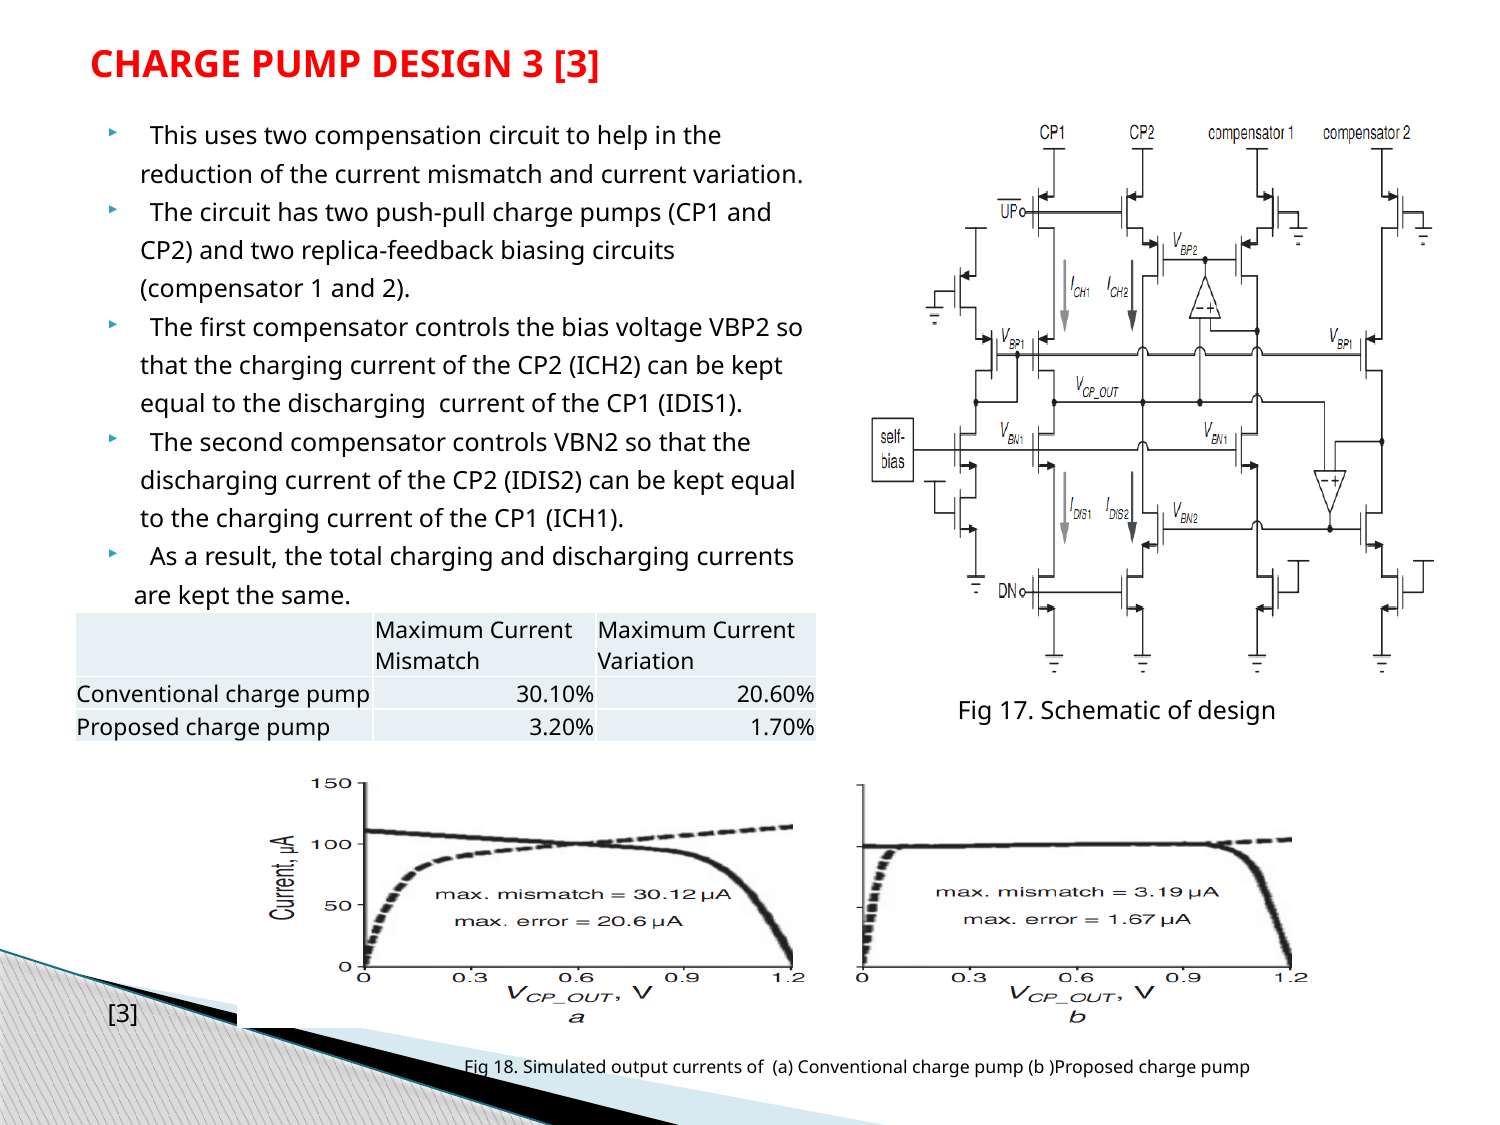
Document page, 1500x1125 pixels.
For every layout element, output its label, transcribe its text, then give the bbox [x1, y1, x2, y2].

table_cell Proposed charge pump [76, 710, 372, 741]
table_cell 1.70% [597, 710, 816, 741]
text_box Fig 17. Schematic of design [924, 697, 1450, 738]
title CHARGE PUMP DESIGN 3 [3] [75, 24, 1425, 100]
table_header Maximum Current Variation [597, 613, 816, 676]
table_header [76, 613, 372, 676]
picture [849, 112, 1451, 688]
table_header Maximum Current Mismatch [374, 613, 595, 676]
table_cell 20.60% [597, 677, 816, 708]
list This uses two compensation circuit to help in the reduction of the current mismatch and current variation. The circuit has two push-pull charge pumps (CP1 and CP2) and two replica-feedback biasing circuits (compensator 1 and 2). The ﬁrst compensator controls the bias voltage VBP2 so that the charging current of the CP2 (ICH2) can be kept equal to the discharging current of the CP1 (IDIS1). The second compensator controls VBN2 so that the discharging current of the CP2 (IDIS2) can be kept equal to the charging current of the CP1 (ICH1). As a result, the total charging and discharging currents are kept the same. [3] [75, 112, 1425, 1074]
text_box Fig 18. Simulated output currents of (a) Conventional charge pump (b )Proposed charge pump [431, 1048, 1269, 1099]
table_cell 30.10% [374, 677, 595, 708]
picture [237, 774, 1324, 1029]
table_cell 3.20% [374, 710, 595, 741]
table_cell Conventional charge pump [76, 677, 372, 708]
